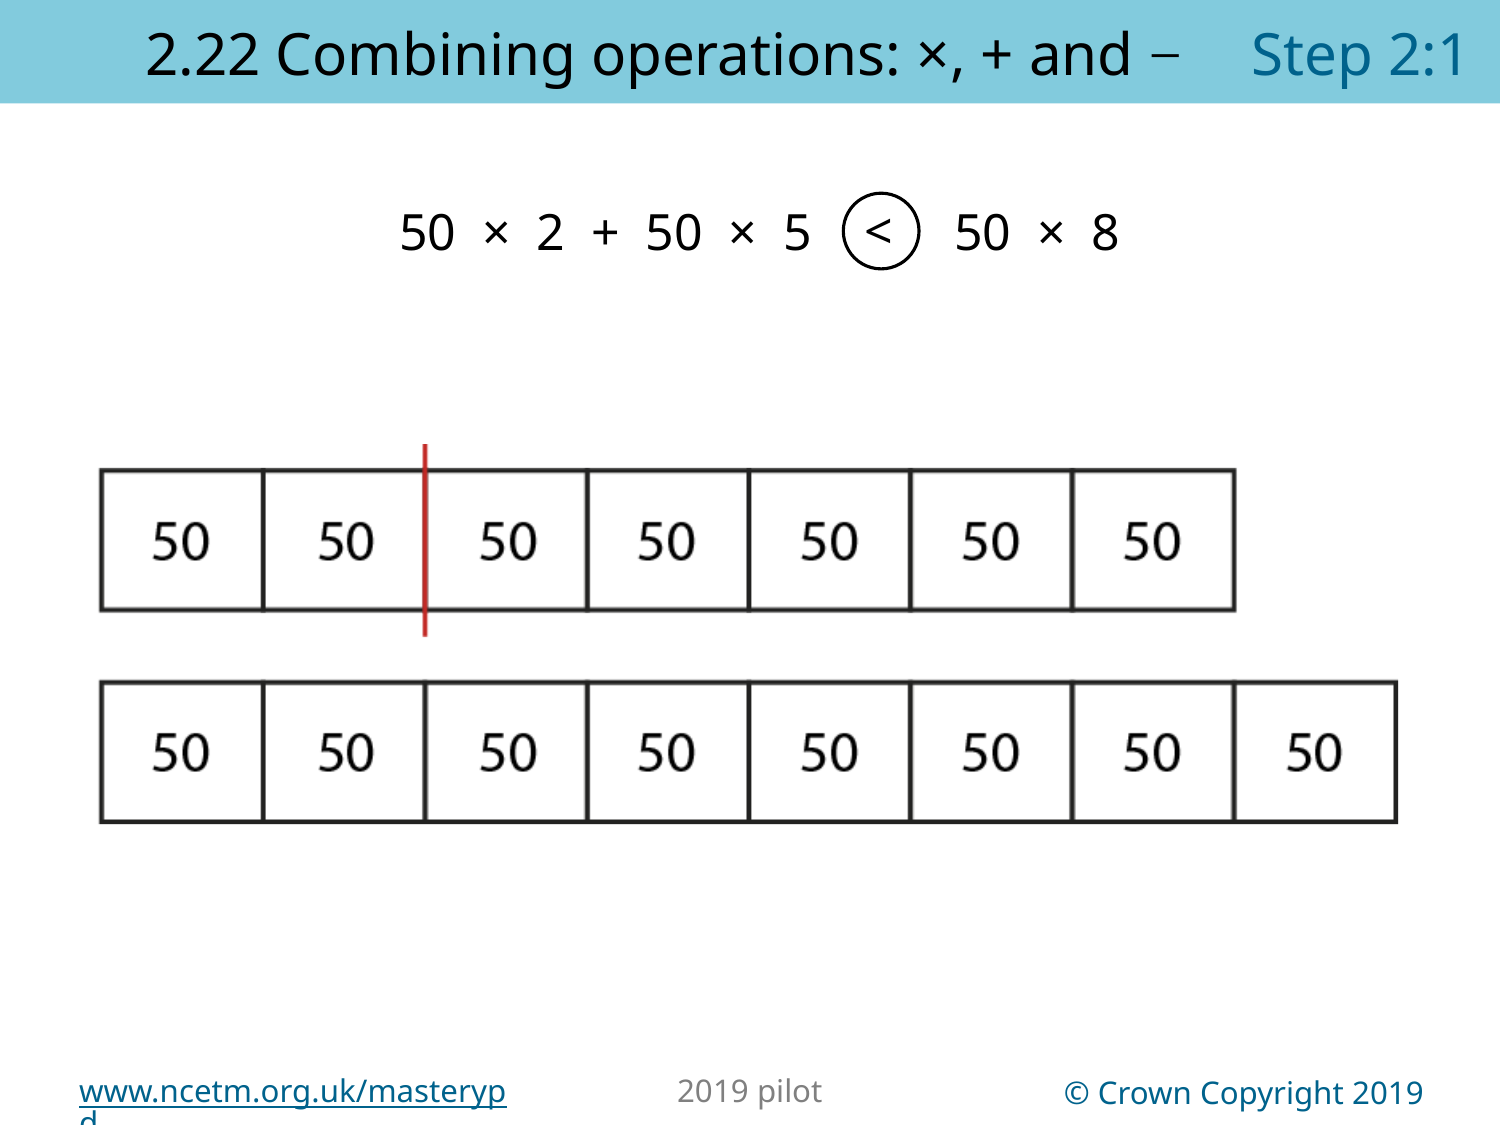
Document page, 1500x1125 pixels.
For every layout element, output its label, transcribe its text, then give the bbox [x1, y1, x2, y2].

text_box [398, 192, 1131, 270]
picture [95, 444, 1405, 879]
list 2.22 Combining operations: ×, + and − Step 2:1 [0, 0, 1500, 104]
